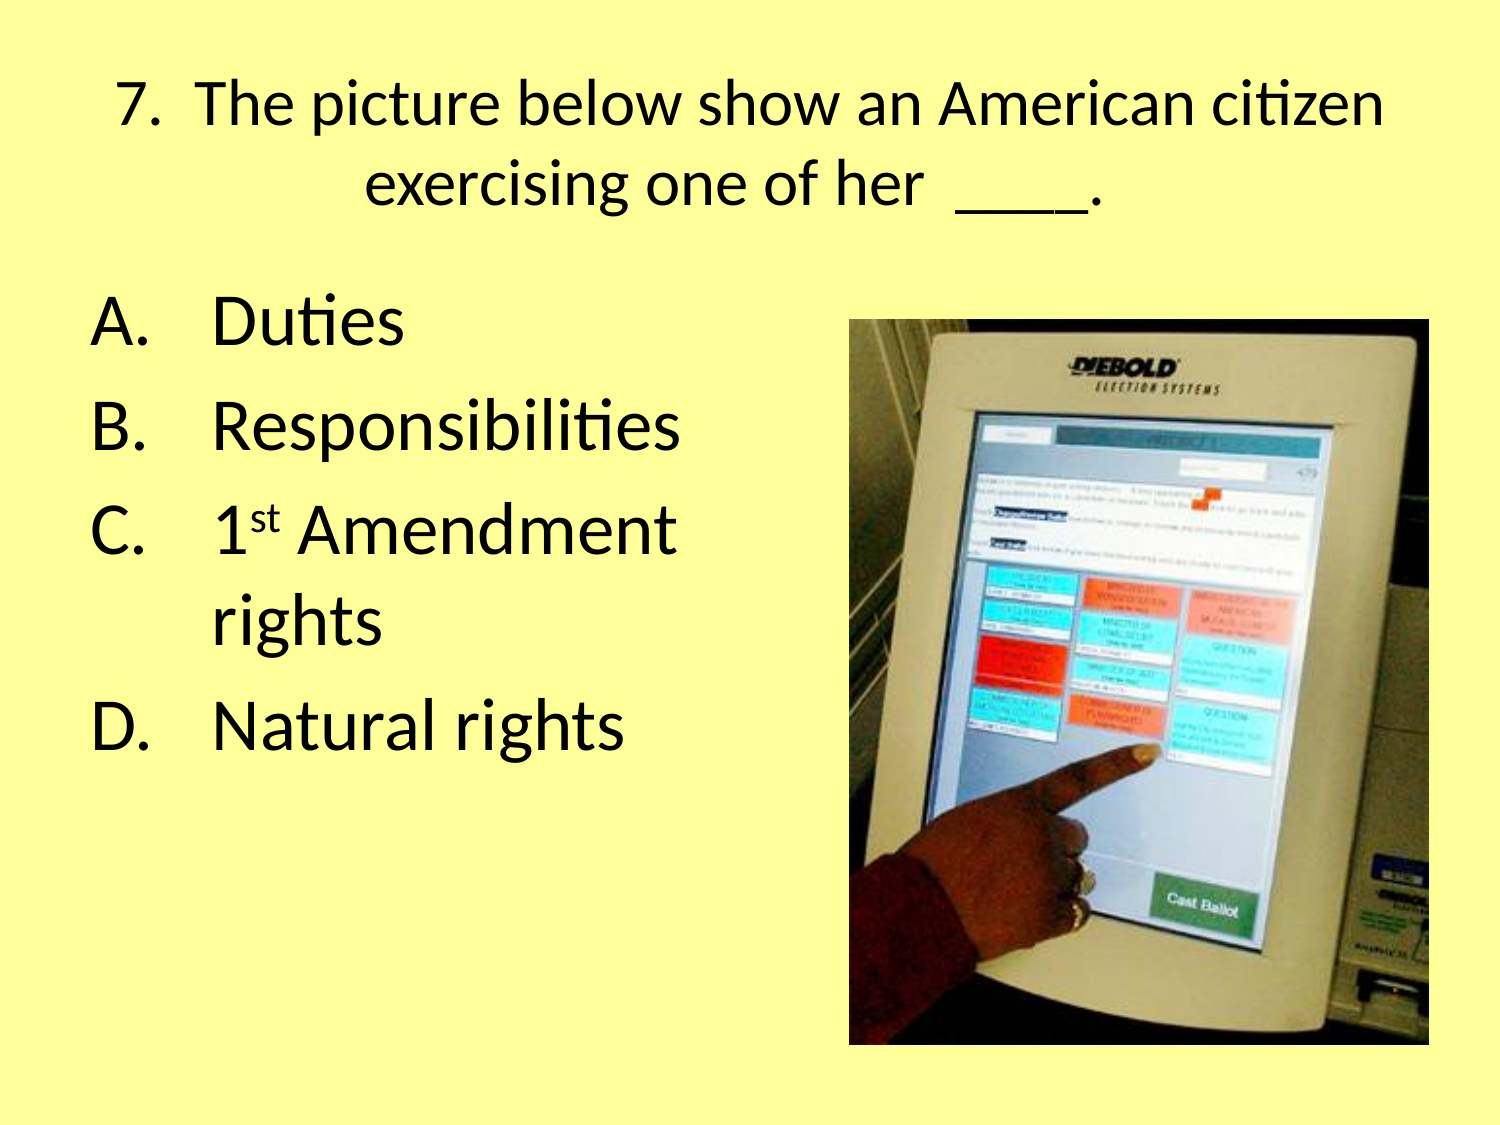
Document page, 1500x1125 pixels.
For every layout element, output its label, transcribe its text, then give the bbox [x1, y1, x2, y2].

list Duties Responsibilities 1st Amendment rights Natural rights [75, 262, 738, 1005]
title 7. The picture below show an American citizen exercising one of her ____. [75, 45, 1425, 233]
picture [849, 318, 1429, 1045]
